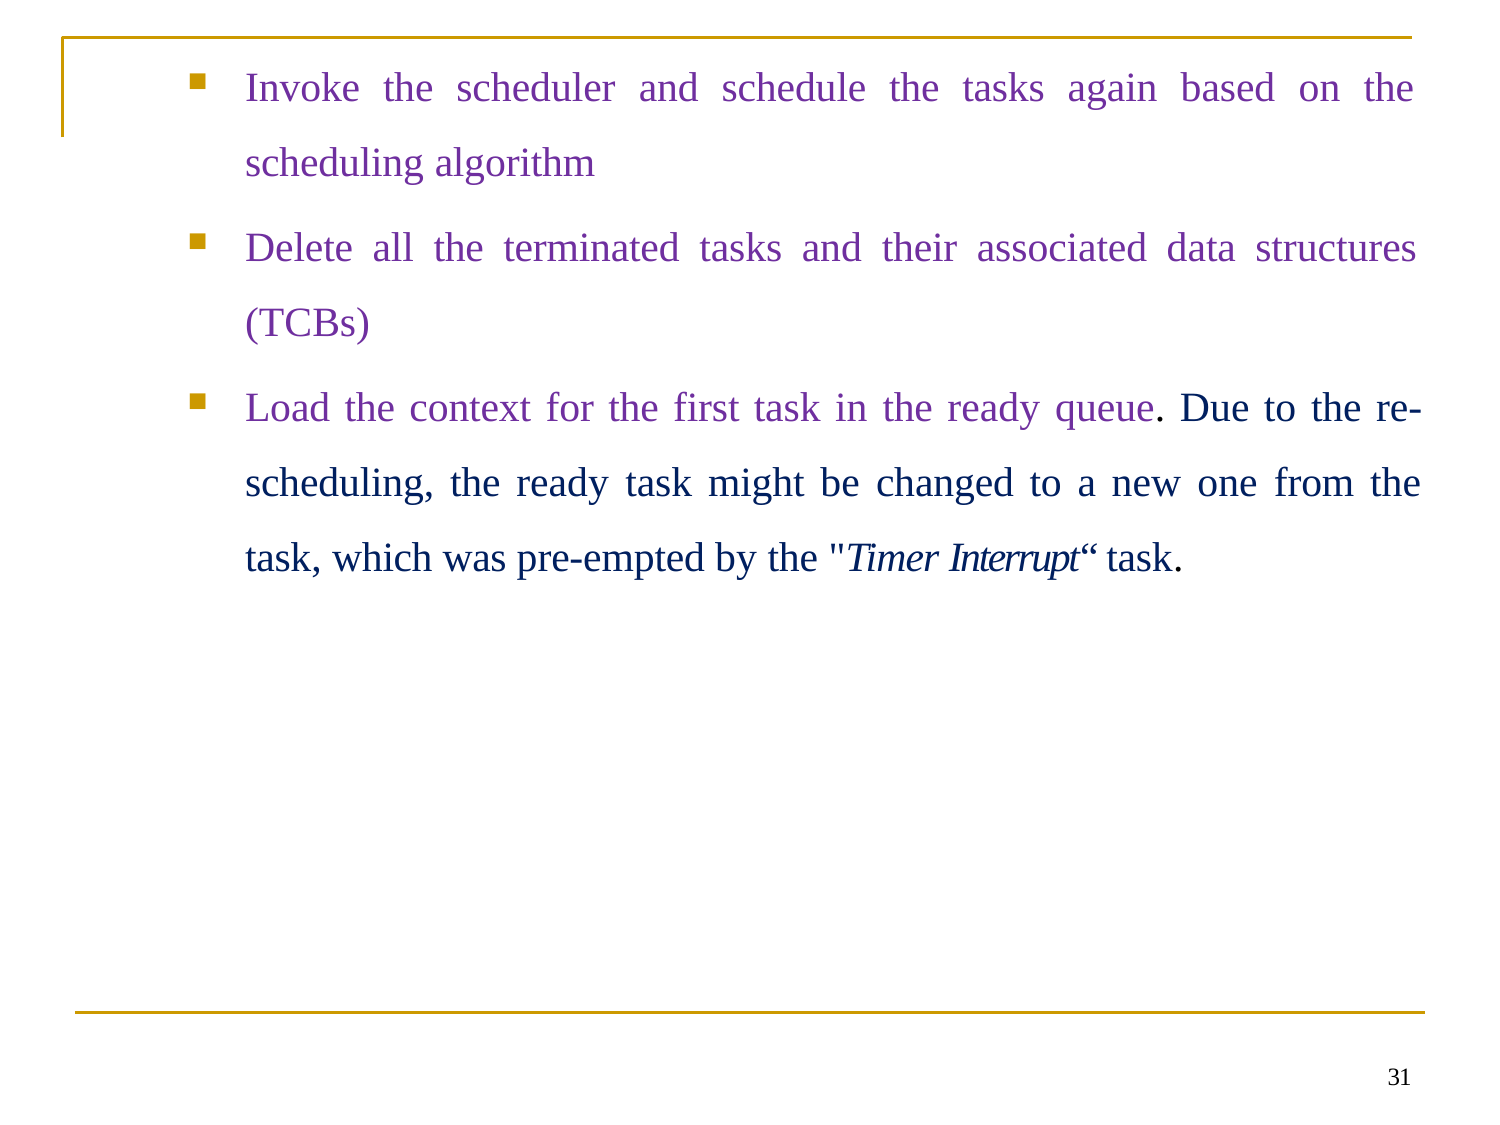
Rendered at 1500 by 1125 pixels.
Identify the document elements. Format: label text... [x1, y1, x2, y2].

text_box Invoke the scheduler and schedule the tasks again based on the scheduling algorithm Delete all the terminated tasks and their associated data structures (TCBs) Load the context for the first task in the ready queue. Due to the re- scheduling, the ready task might be changed to a new one from the task, which was pre-empted by the "Timer Interrupt“ task. [185, 32, 1438, 580]
slide_number 31 [1381, 1061, 1417, 1125]
